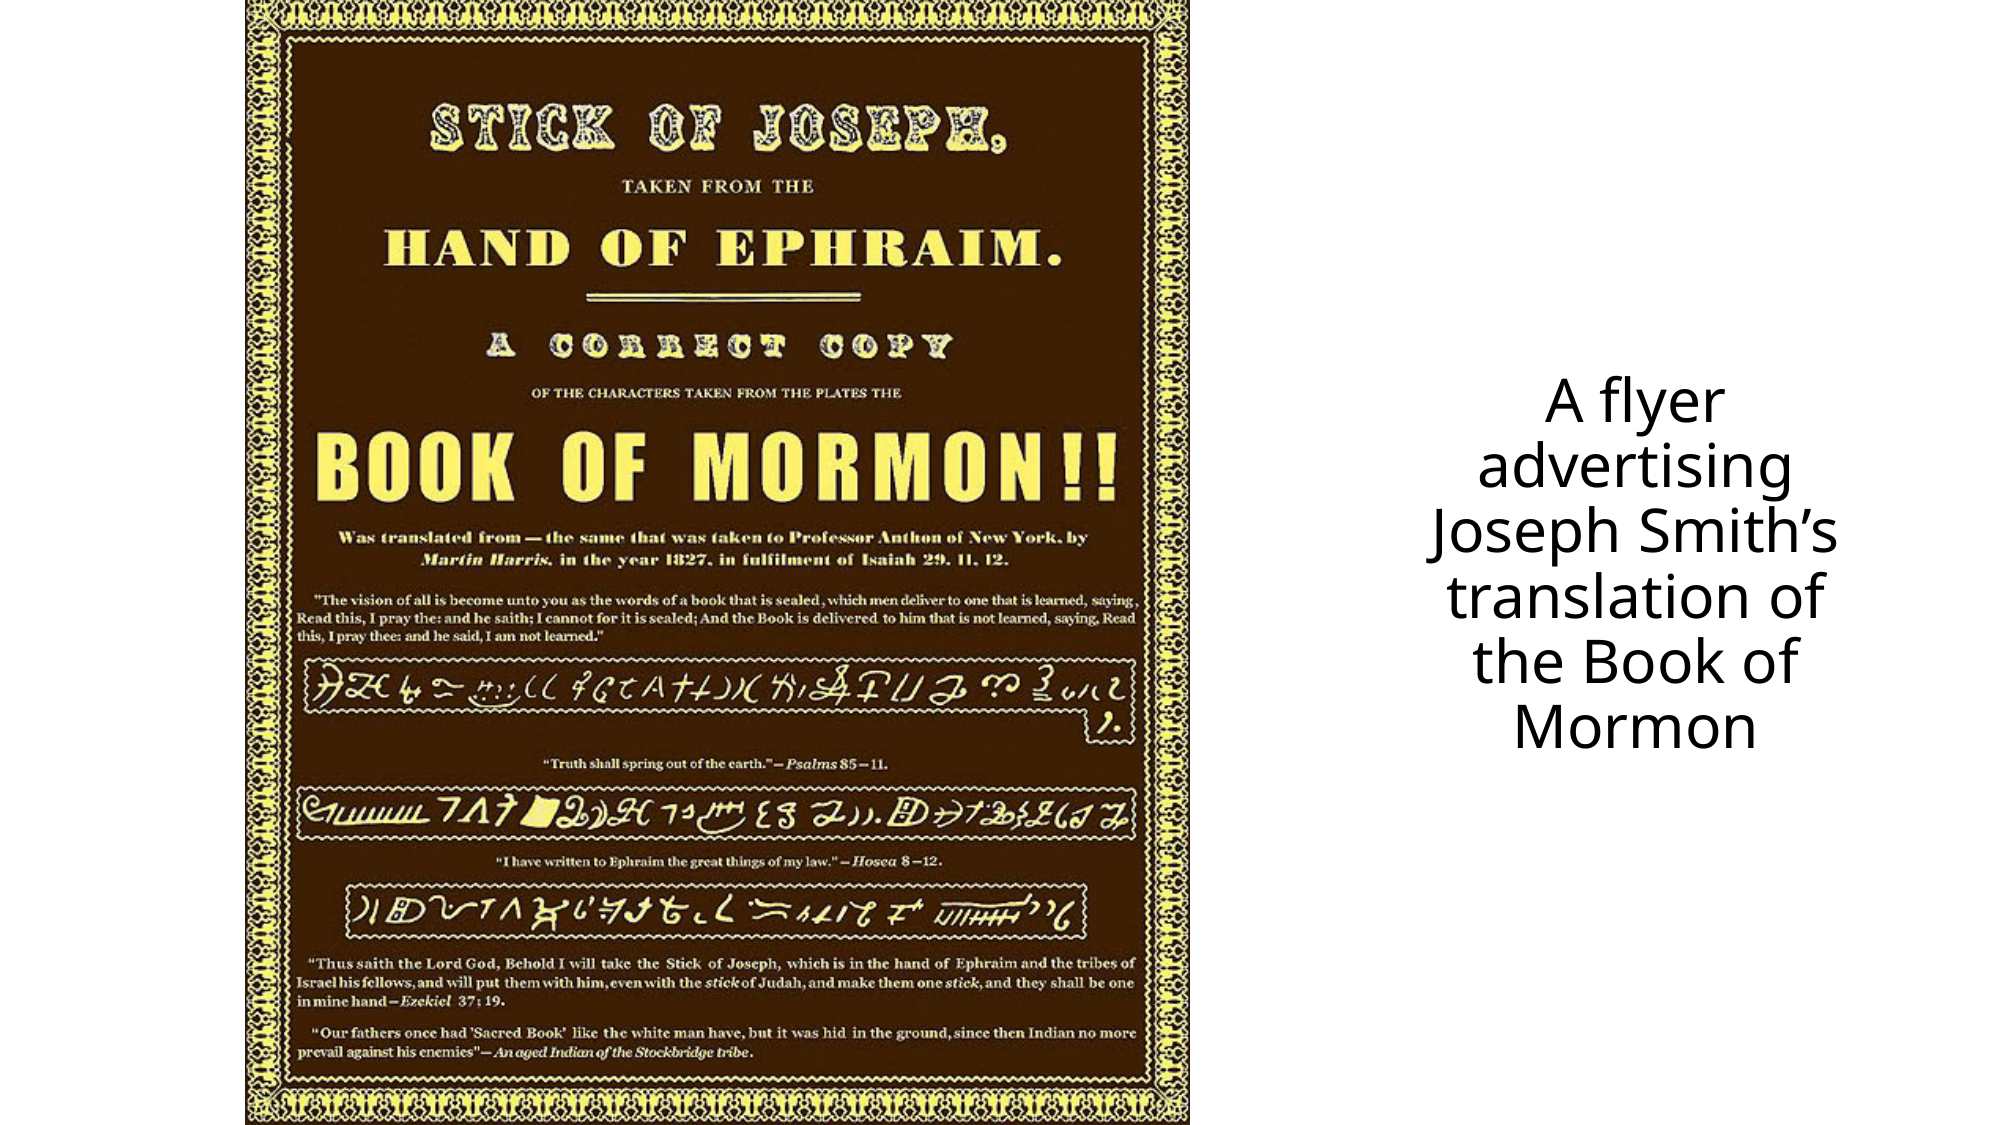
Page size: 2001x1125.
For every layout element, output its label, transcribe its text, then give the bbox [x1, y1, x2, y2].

title A flyer advertising Joseph Smith’s translation of the Book of Mormon [1415, 327, 1857, 805]
picture [245, 0, 1190, 1125]
